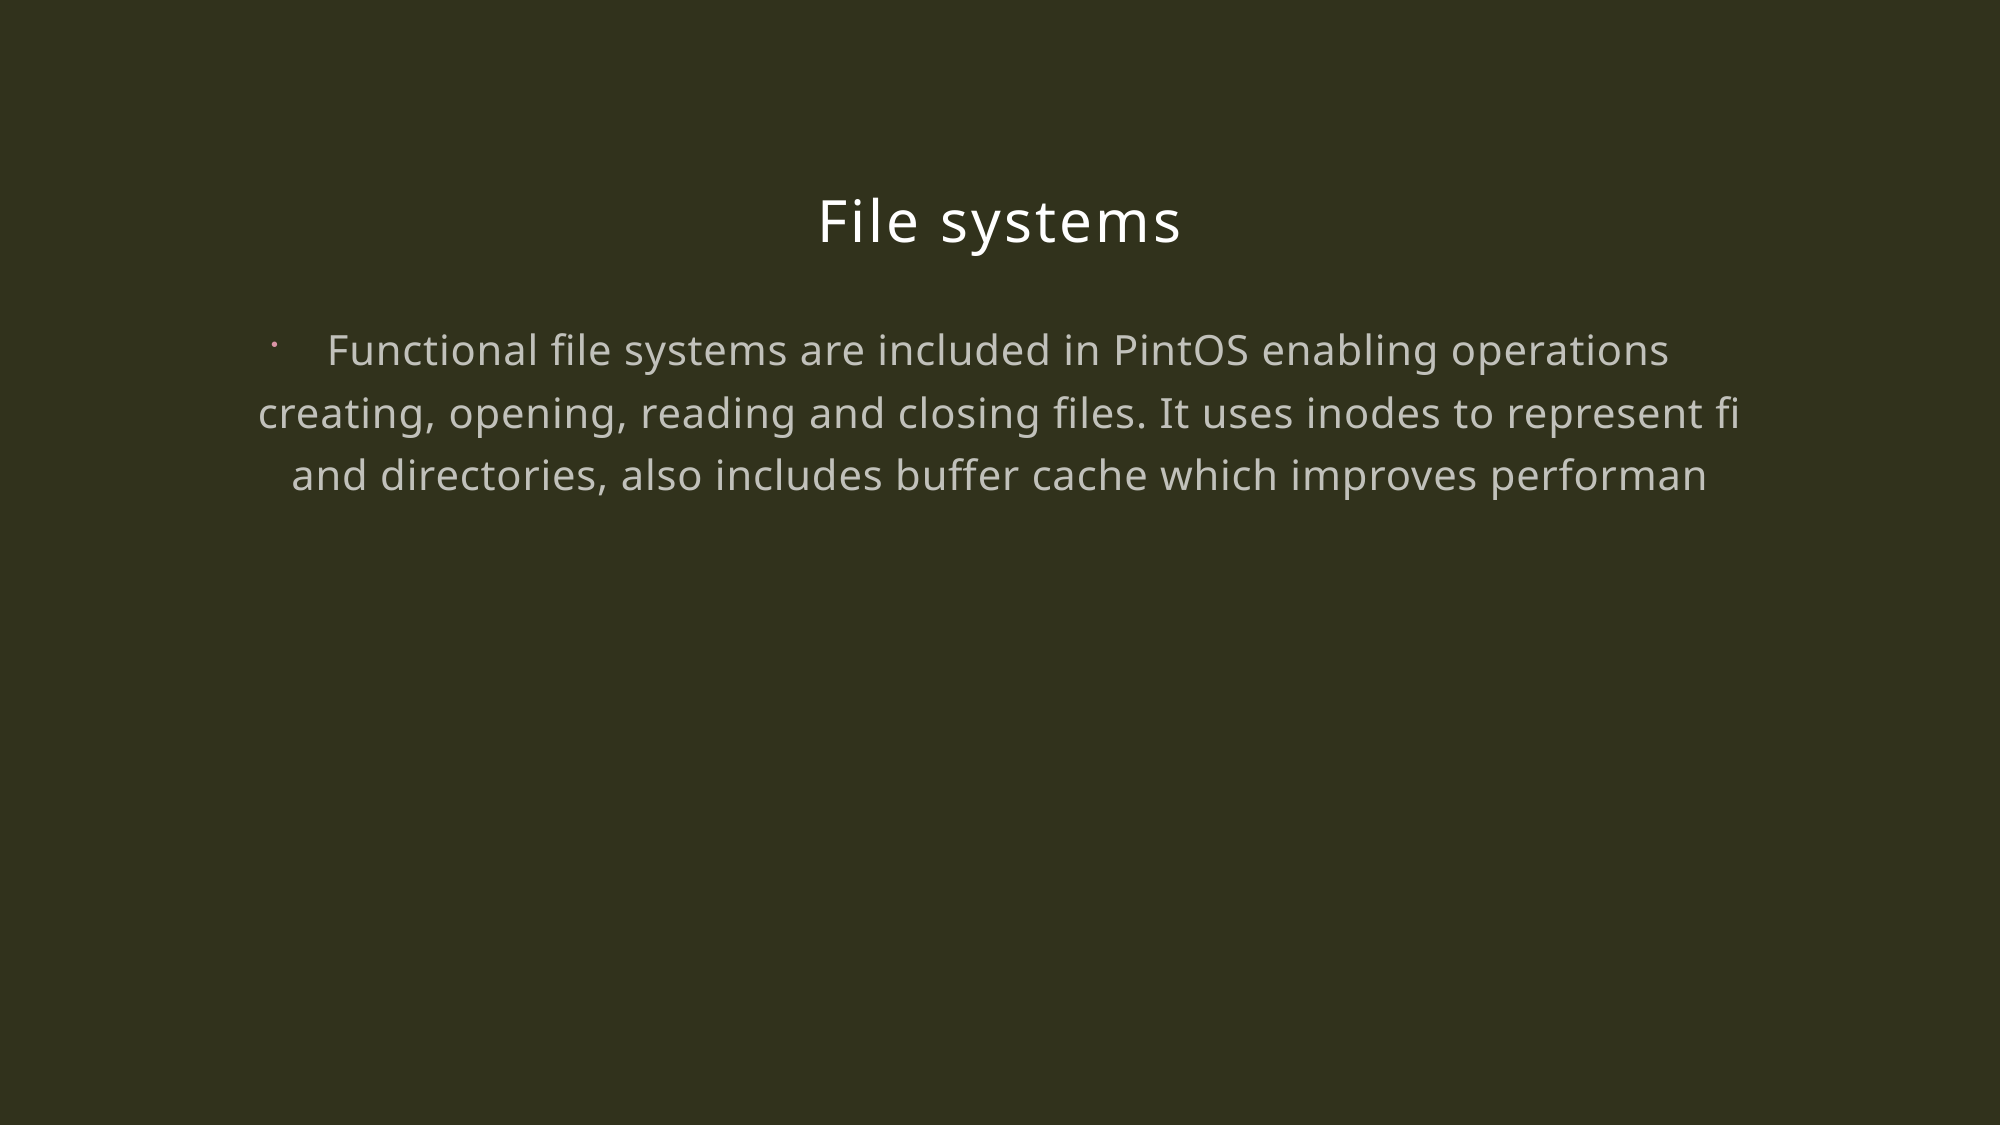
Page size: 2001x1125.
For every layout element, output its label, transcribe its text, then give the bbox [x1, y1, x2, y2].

title File systems [177, 165, 1822, 274]
list Functional file systems are included in PintOS enabling operations by creating, opening, reading and closing files. It uses inodes to represent files and directories, also includes buffer cache which improves performance. [177, 293, 1822, 947]
